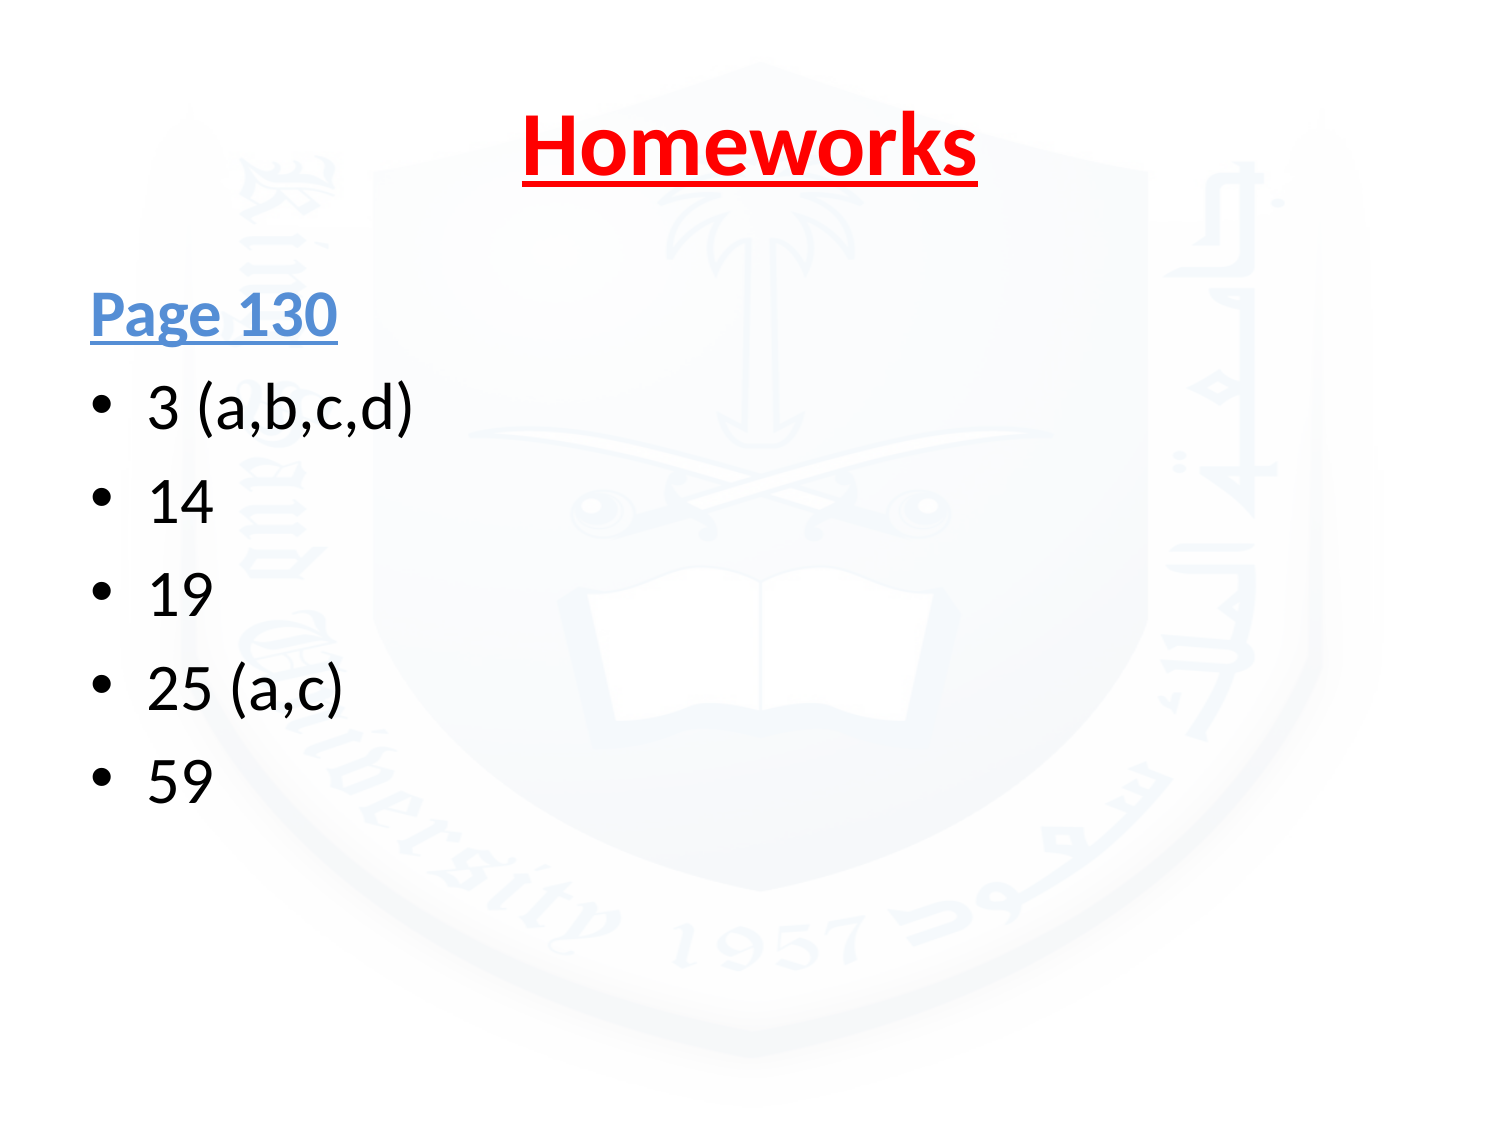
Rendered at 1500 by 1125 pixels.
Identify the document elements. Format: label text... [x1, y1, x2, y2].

list Page 130 3 (a,b,c,d) 14 19 25 (a,c) 59 [75, 262, 1425, 1005]
title Homeworks [75, 45, 1425, 233]
